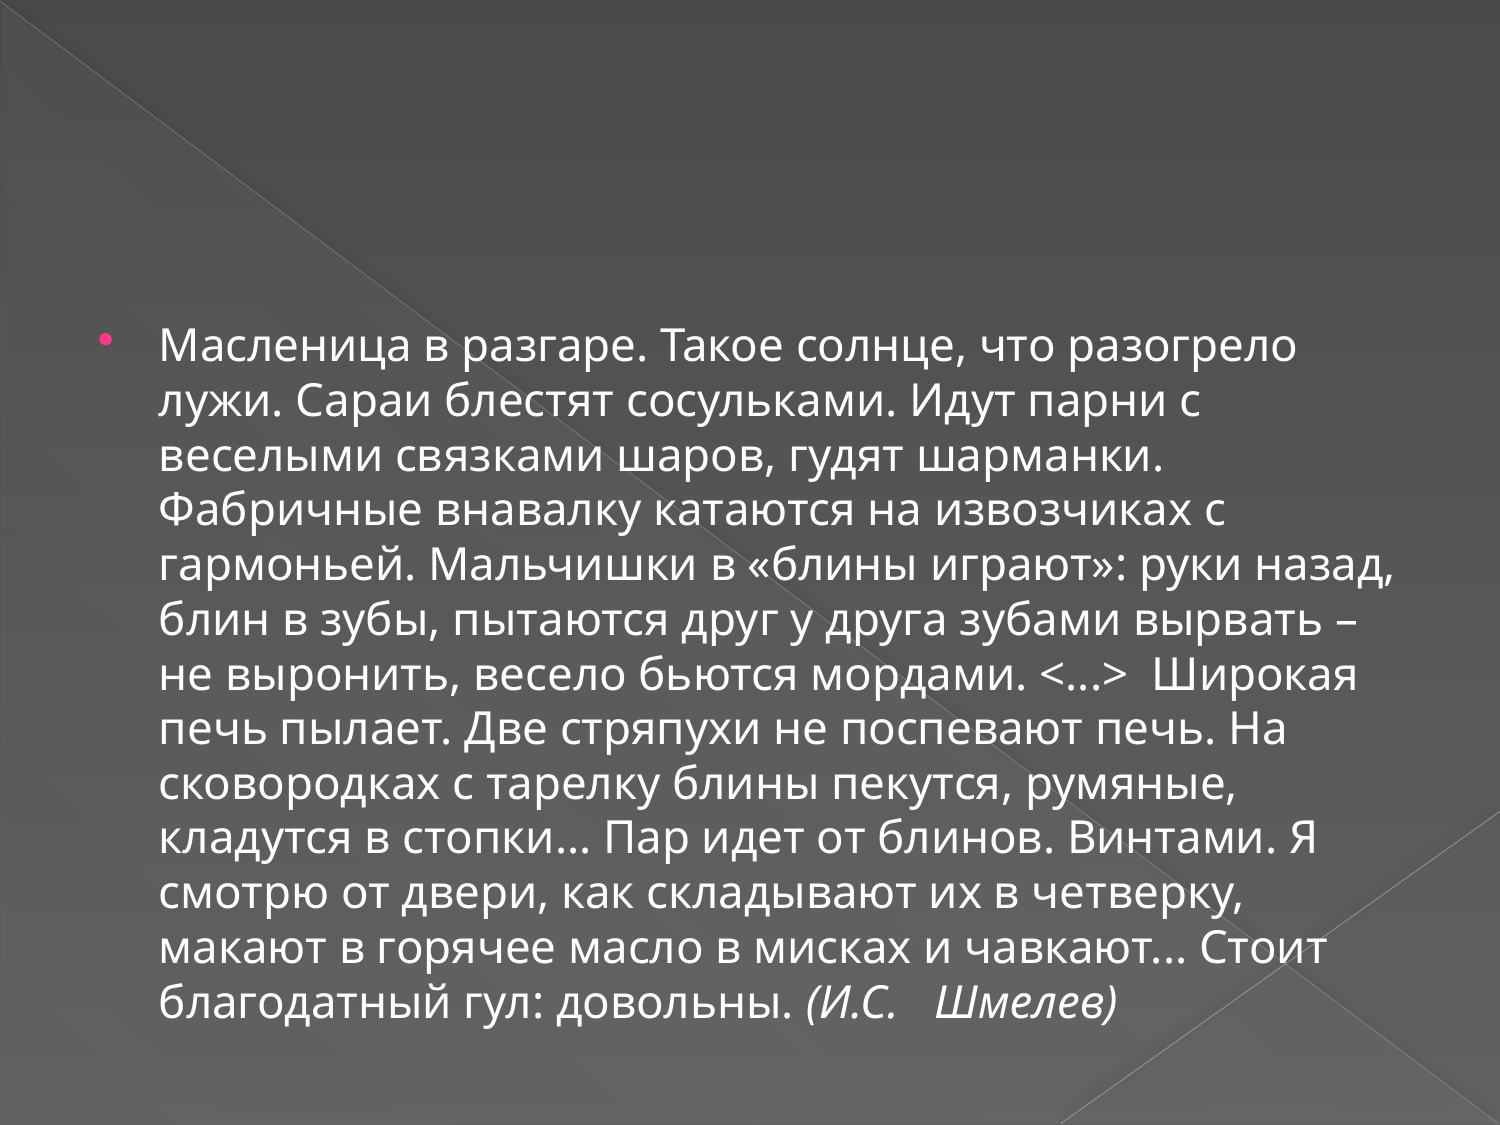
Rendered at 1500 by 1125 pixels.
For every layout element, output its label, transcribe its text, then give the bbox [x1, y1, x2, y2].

list Масленица в разгаре. Такое солнце, что разогрело лужи. Сараи блестят сосульками. Идут парни с веселыми связками шаров, гудят шарманки. Фабричные внавалку катаются на извозчиках с гармоньей. Мальчишки в «блины играют»: руки назад, блин в зубы, пытаются друг у друга зубами вырвать – не выронить, весело бьются мордами. <...> Широкая печь пылает. Две стряпухи не поспевают печь. На сковородках с тарелку блины пекутся, румяные, кладутся в стопки... Пар идет от блинов. Винтами. Я смотрю от двери, как складывают их в четверку, макают в горячее масло в мисках и чавкают... Стоит благодатный гул: довольны. (И.С. Шмелев) [75, 308, 1425, 1059]
